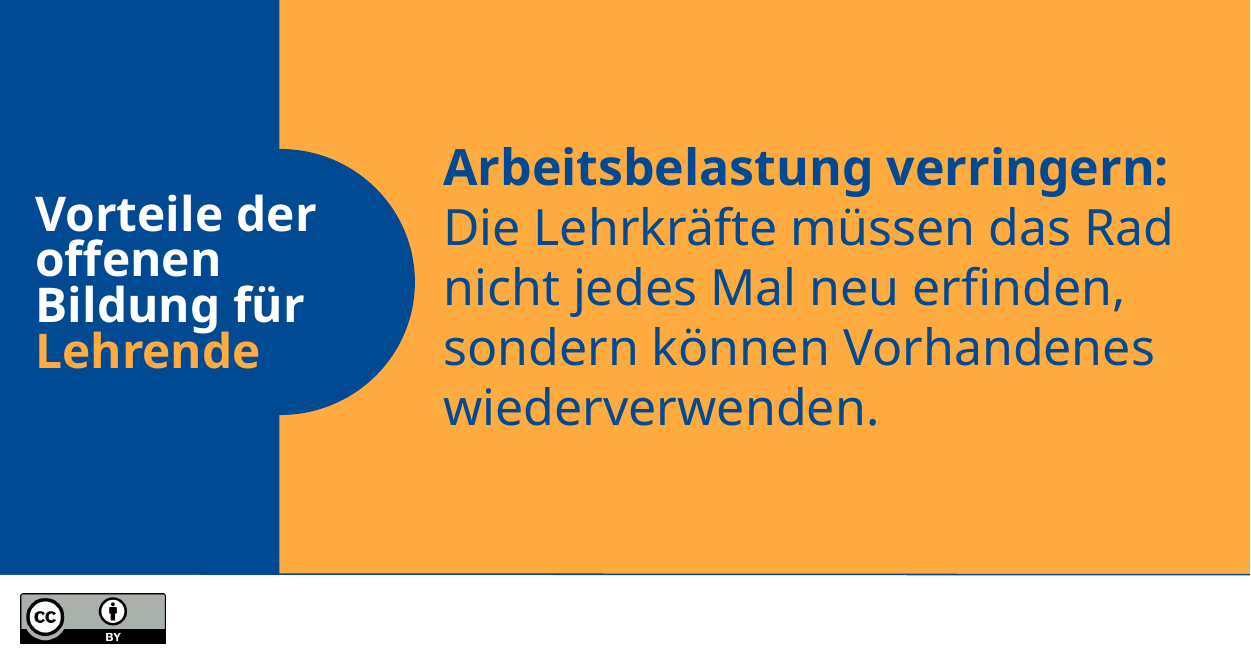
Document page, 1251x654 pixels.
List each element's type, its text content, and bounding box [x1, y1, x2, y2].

text_box [0, 582, 1250, 654]
picture [20, 592, 166, 645]
text_box Arbeitsbelastung verringern: Die Lehrkräfte müssen das Rad nicht jedes Mal neu erfinden, sondern können Vorhandenes wiederverwenden. [428, 120, 1217, 451]
text_box [0, 0, 280, 573]
text_box [382, 194, 415, 370]
text_box [195, 148, 366, 179]
text_box Vorteile der offenen Bildung für Lehrende [20, 179, 382, 393]
text_box [206, 393, 355, 416]
